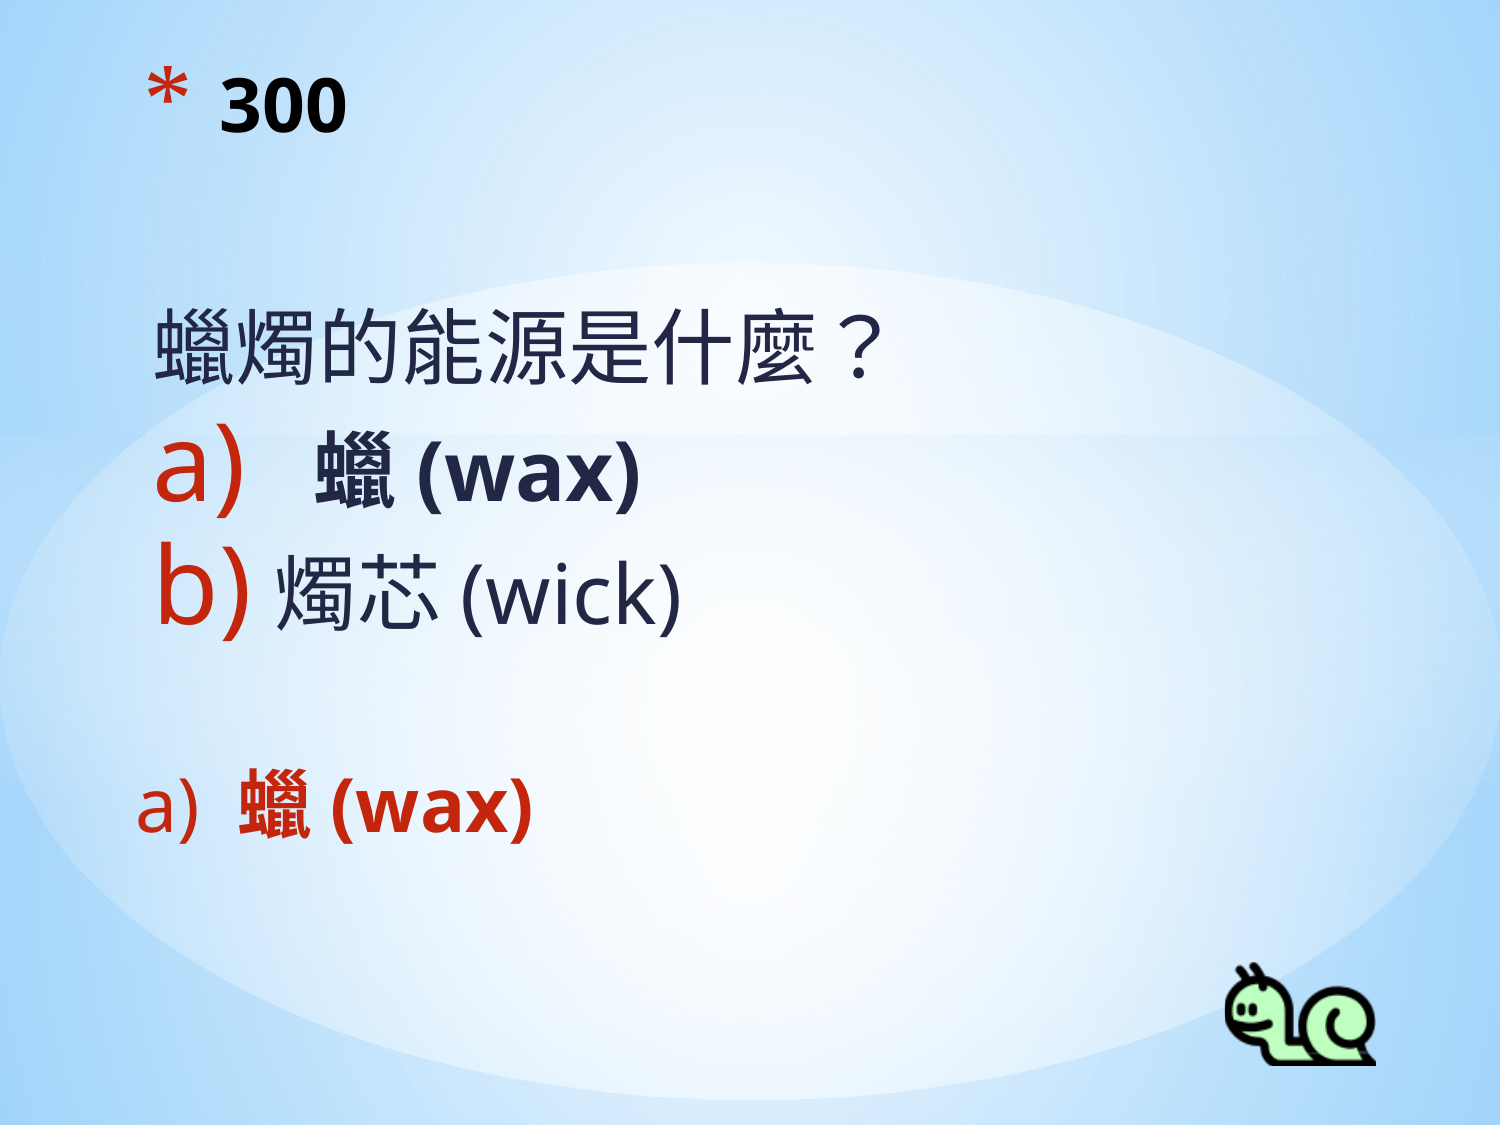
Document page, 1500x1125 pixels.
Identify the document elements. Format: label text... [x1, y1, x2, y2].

title 300 [99, 50, 1375, 238]
picture [1224, 962, 1377, 1067]
subtitle 蠟燭的能源是什麼？ 蠟(wax) 燭芯(wick) [137, 287, 1463, 713]
text_box a) 蠟(wax) [107, 749, 569, 915]
